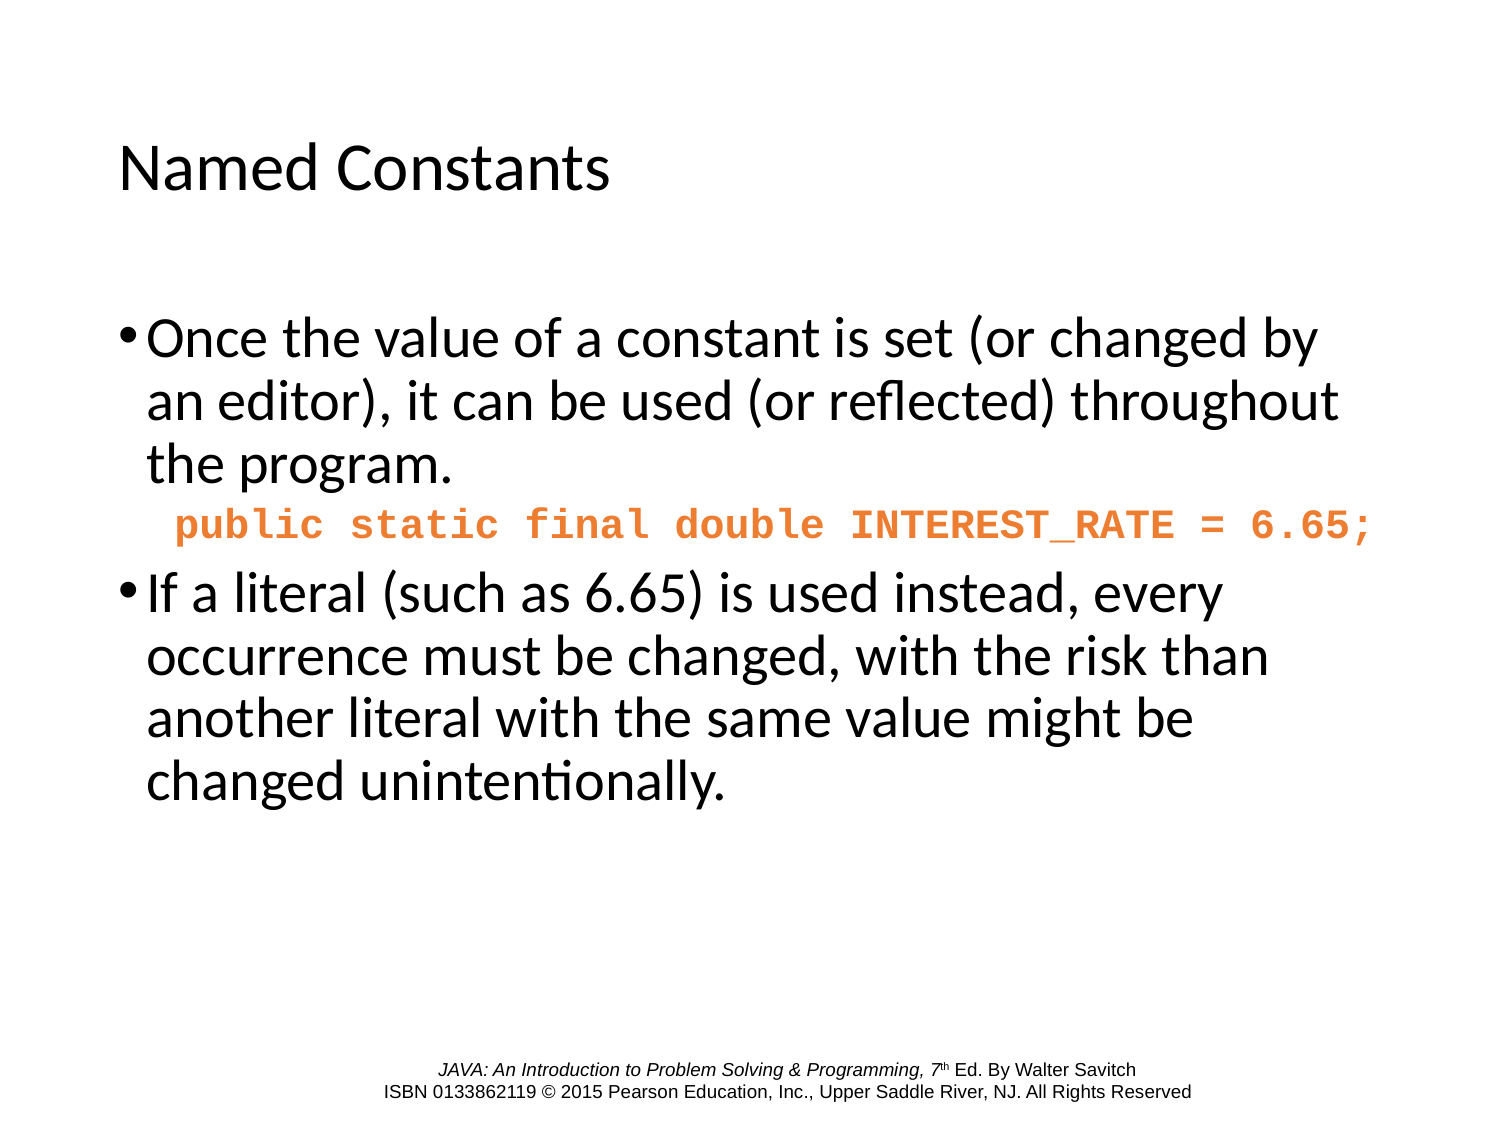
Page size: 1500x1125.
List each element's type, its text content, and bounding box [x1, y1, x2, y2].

title Named Constants [103, 59, 1397, 278]
list Once the value of a constant is set (or changed by an editor), it can be used (or reflected) throughout the program. public static final double INTEREST_RATE = 6.65; If a literal (such as 6.65) is used instead, every occurrence must be changed, with the risk than another literal with the same value might be changed unintentionally. [103, 299, 1397, 1014]
